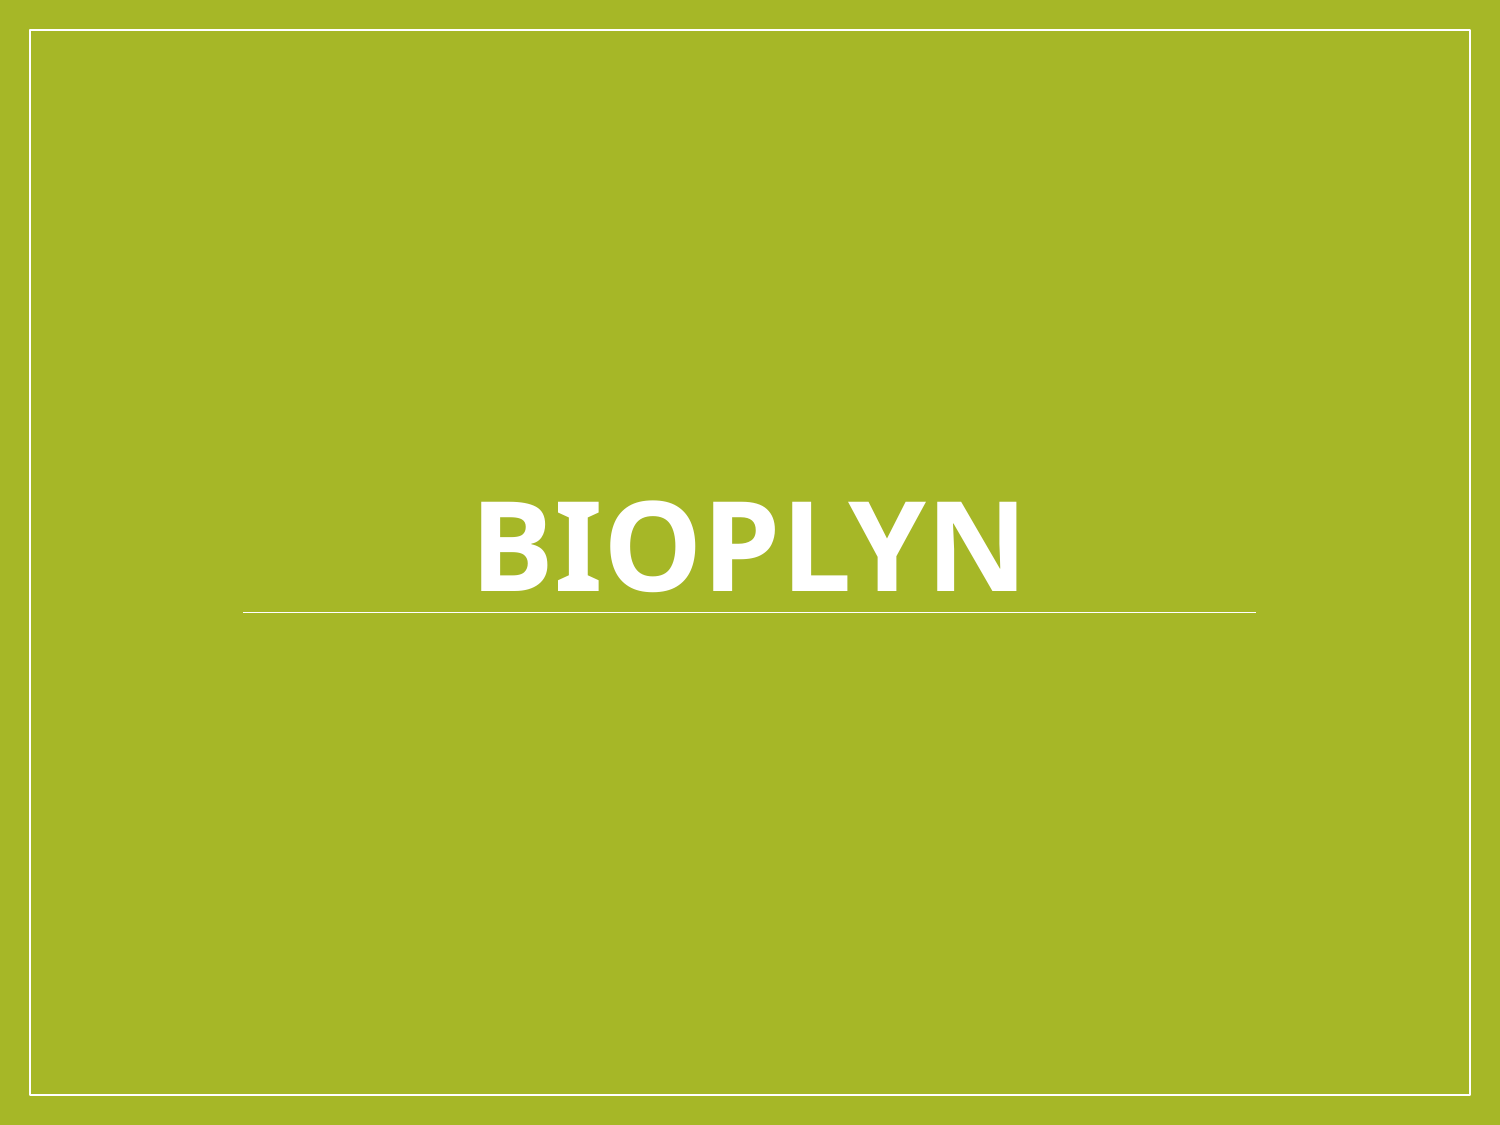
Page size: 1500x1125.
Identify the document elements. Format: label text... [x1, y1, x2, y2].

title Bioplyn [136, 144, 1363, 625]
